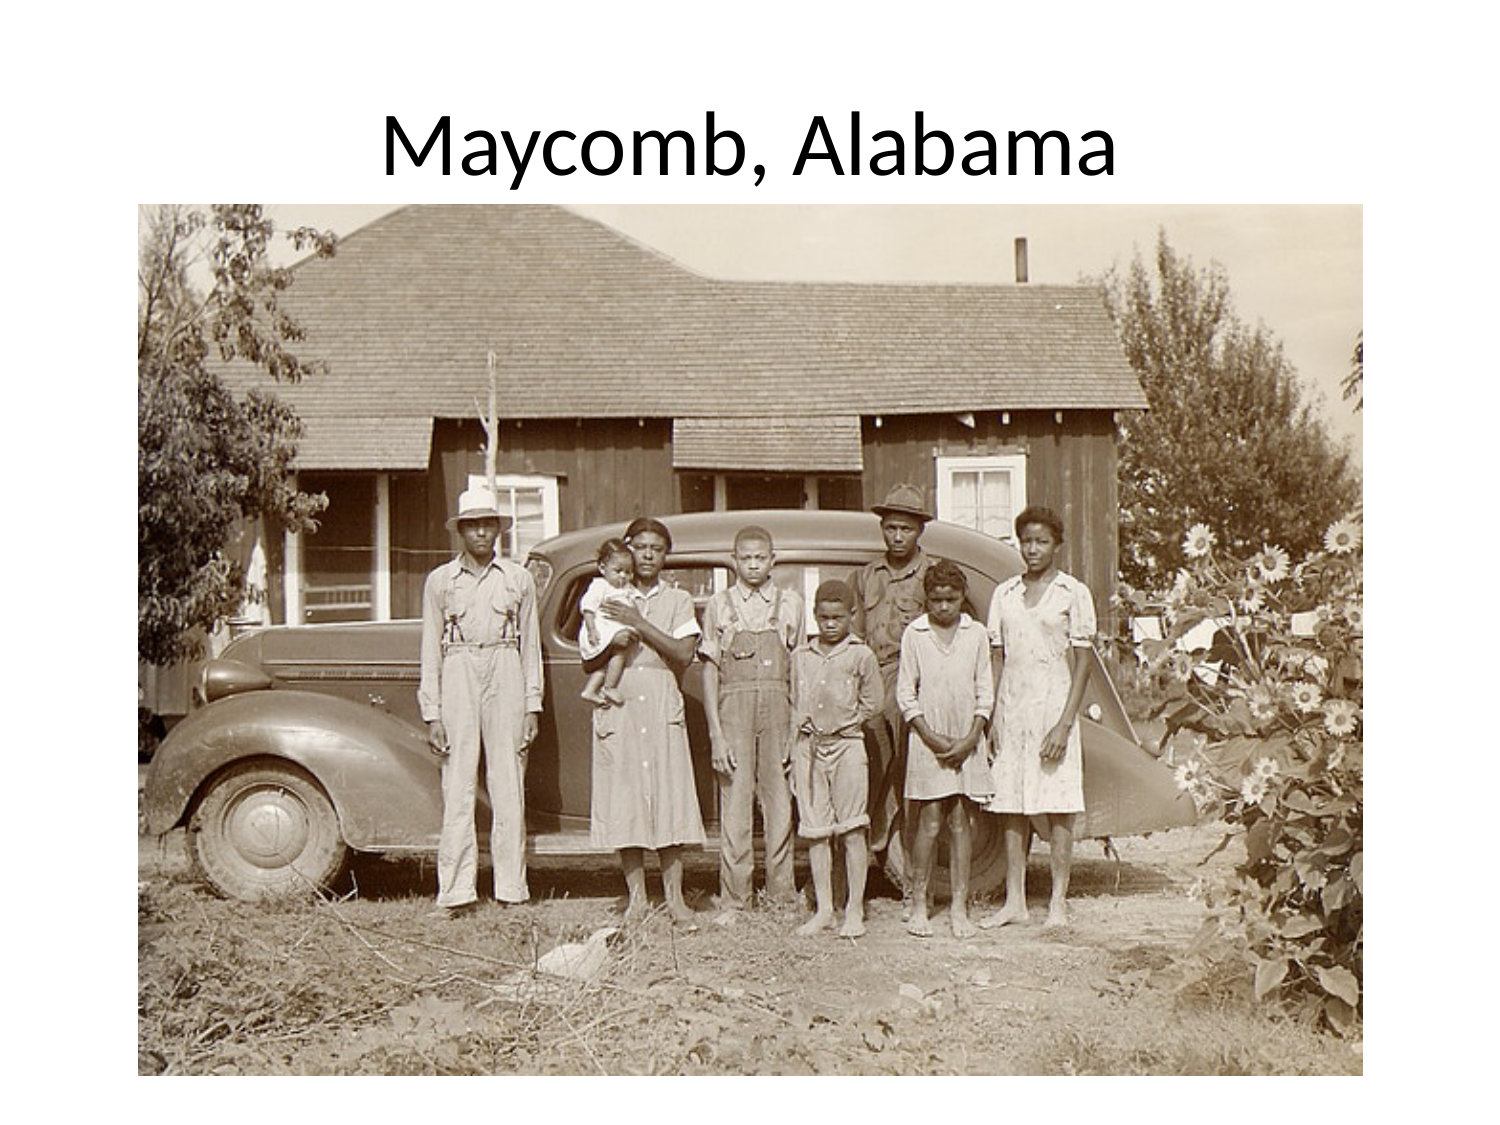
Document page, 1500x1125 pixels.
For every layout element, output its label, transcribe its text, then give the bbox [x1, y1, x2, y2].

title Maycomb, Alabama [75, 45, 1425, 233]
picture [137, 204, 1364, 1076]
